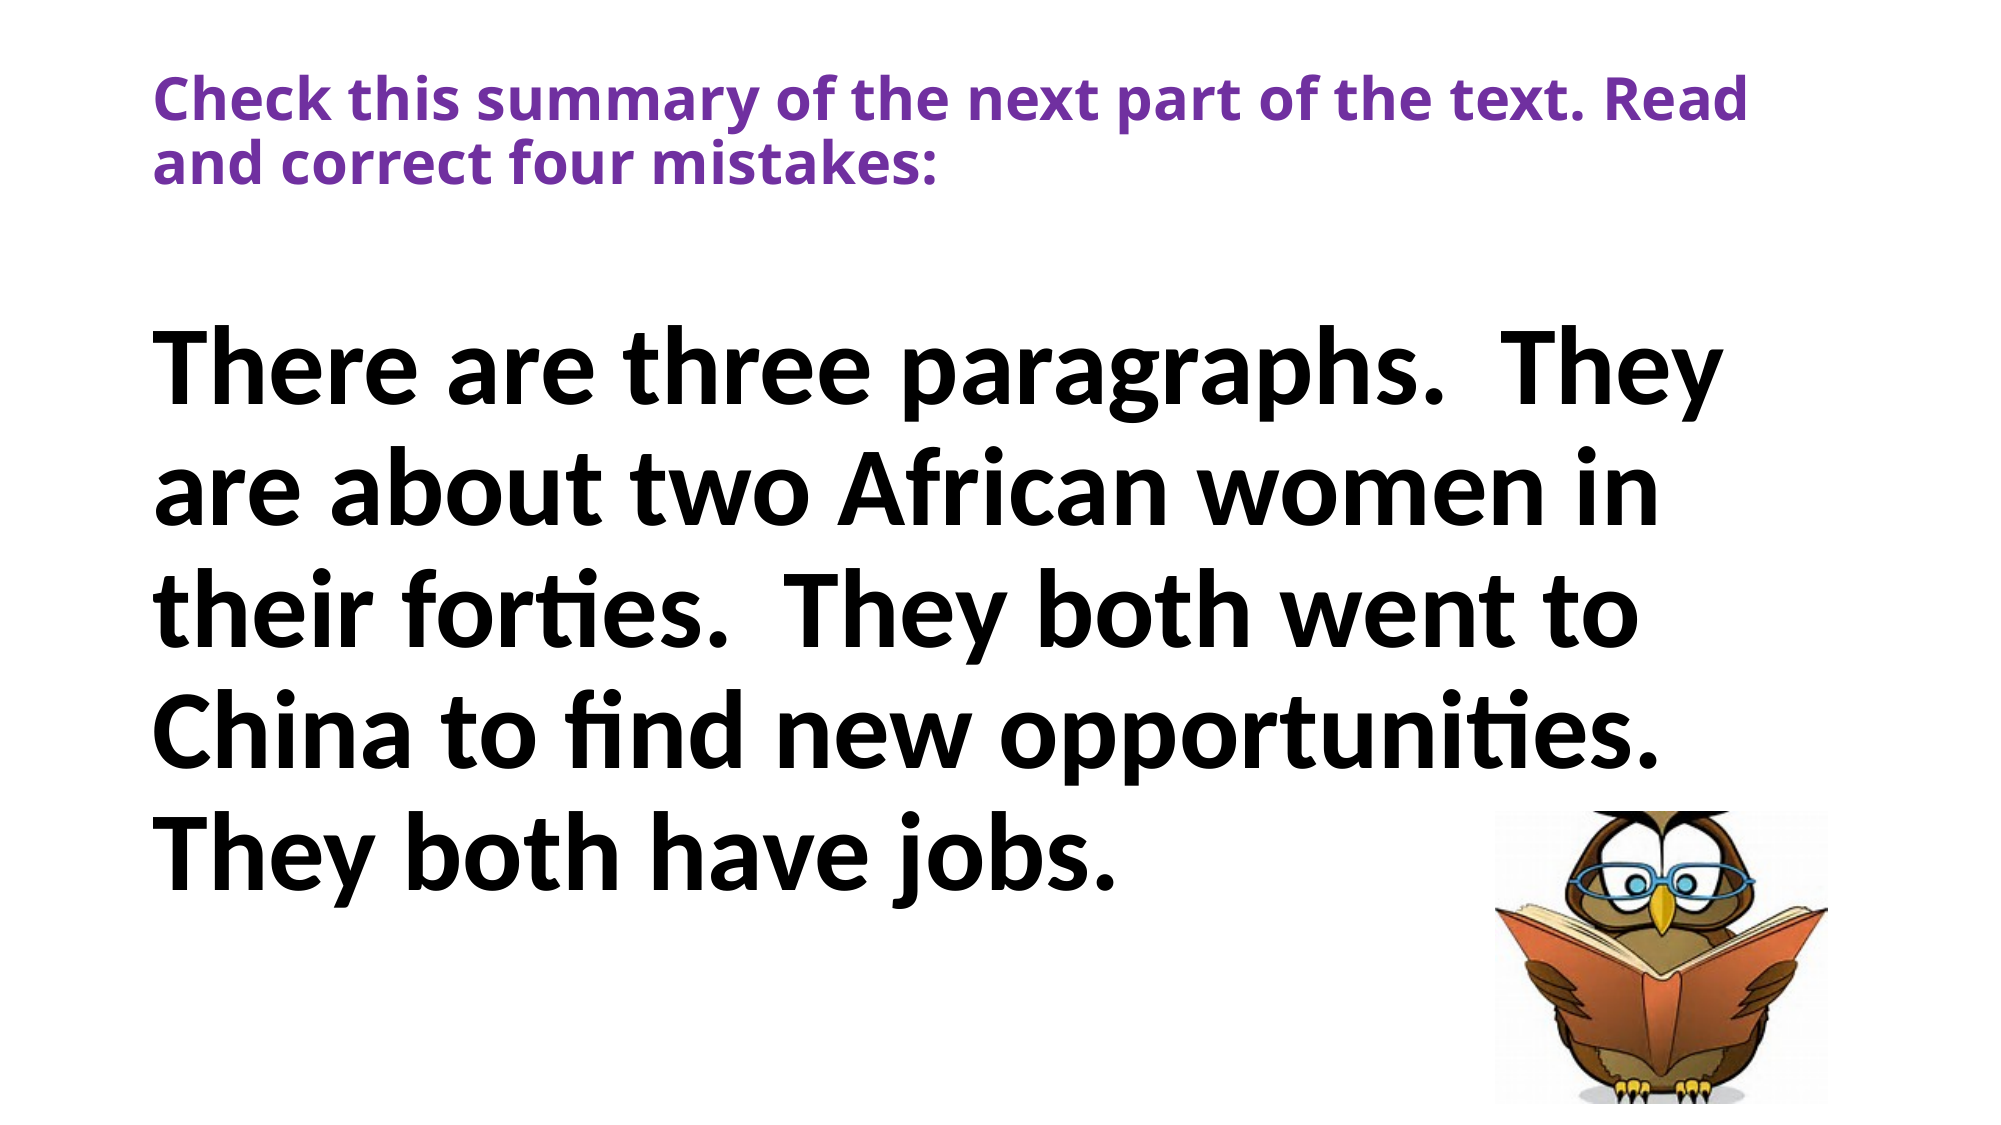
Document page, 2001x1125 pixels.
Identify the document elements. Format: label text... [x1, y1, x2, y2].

title Check this summary of the next part of the text. Read and correct four mistakes: [137, 59, 1863, 278]
list There are three paragraphs. They are about two African women in their forties. They both went to China to find new opportunities. They both have jobs. [137, 299, 1863, 1014]
picture [1495, 811, 1828, 1104]
